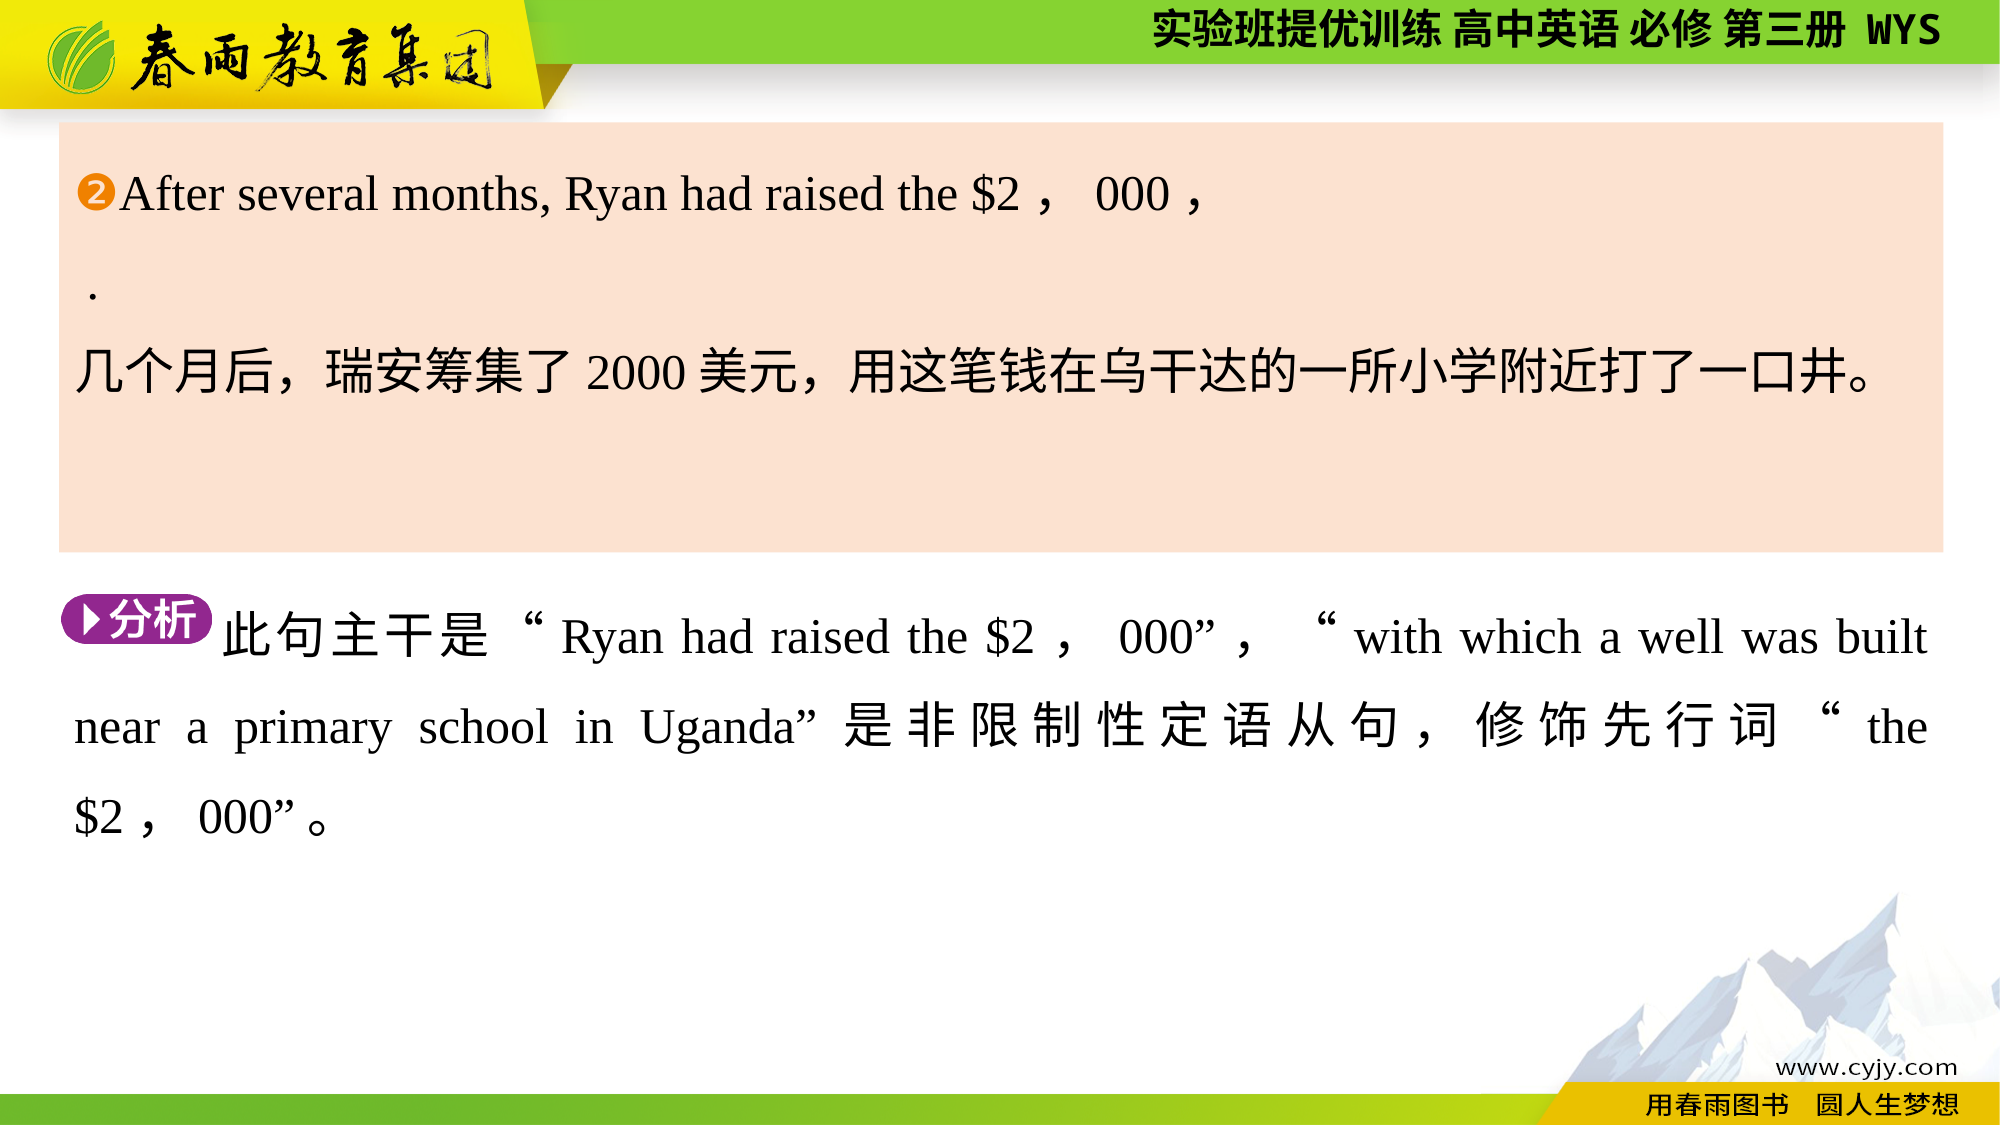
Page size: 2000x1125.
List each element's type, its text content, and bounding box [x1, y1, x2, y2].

picture [0, 0, 2000, 1125]
text_box 此句主干是“Ryan had raised the $2，000”，“with which a well was built near a primary school in Uganda”是非限制性定语从句，修饰先行词“the $2，000”。 [59, 566, 1944, 851]
